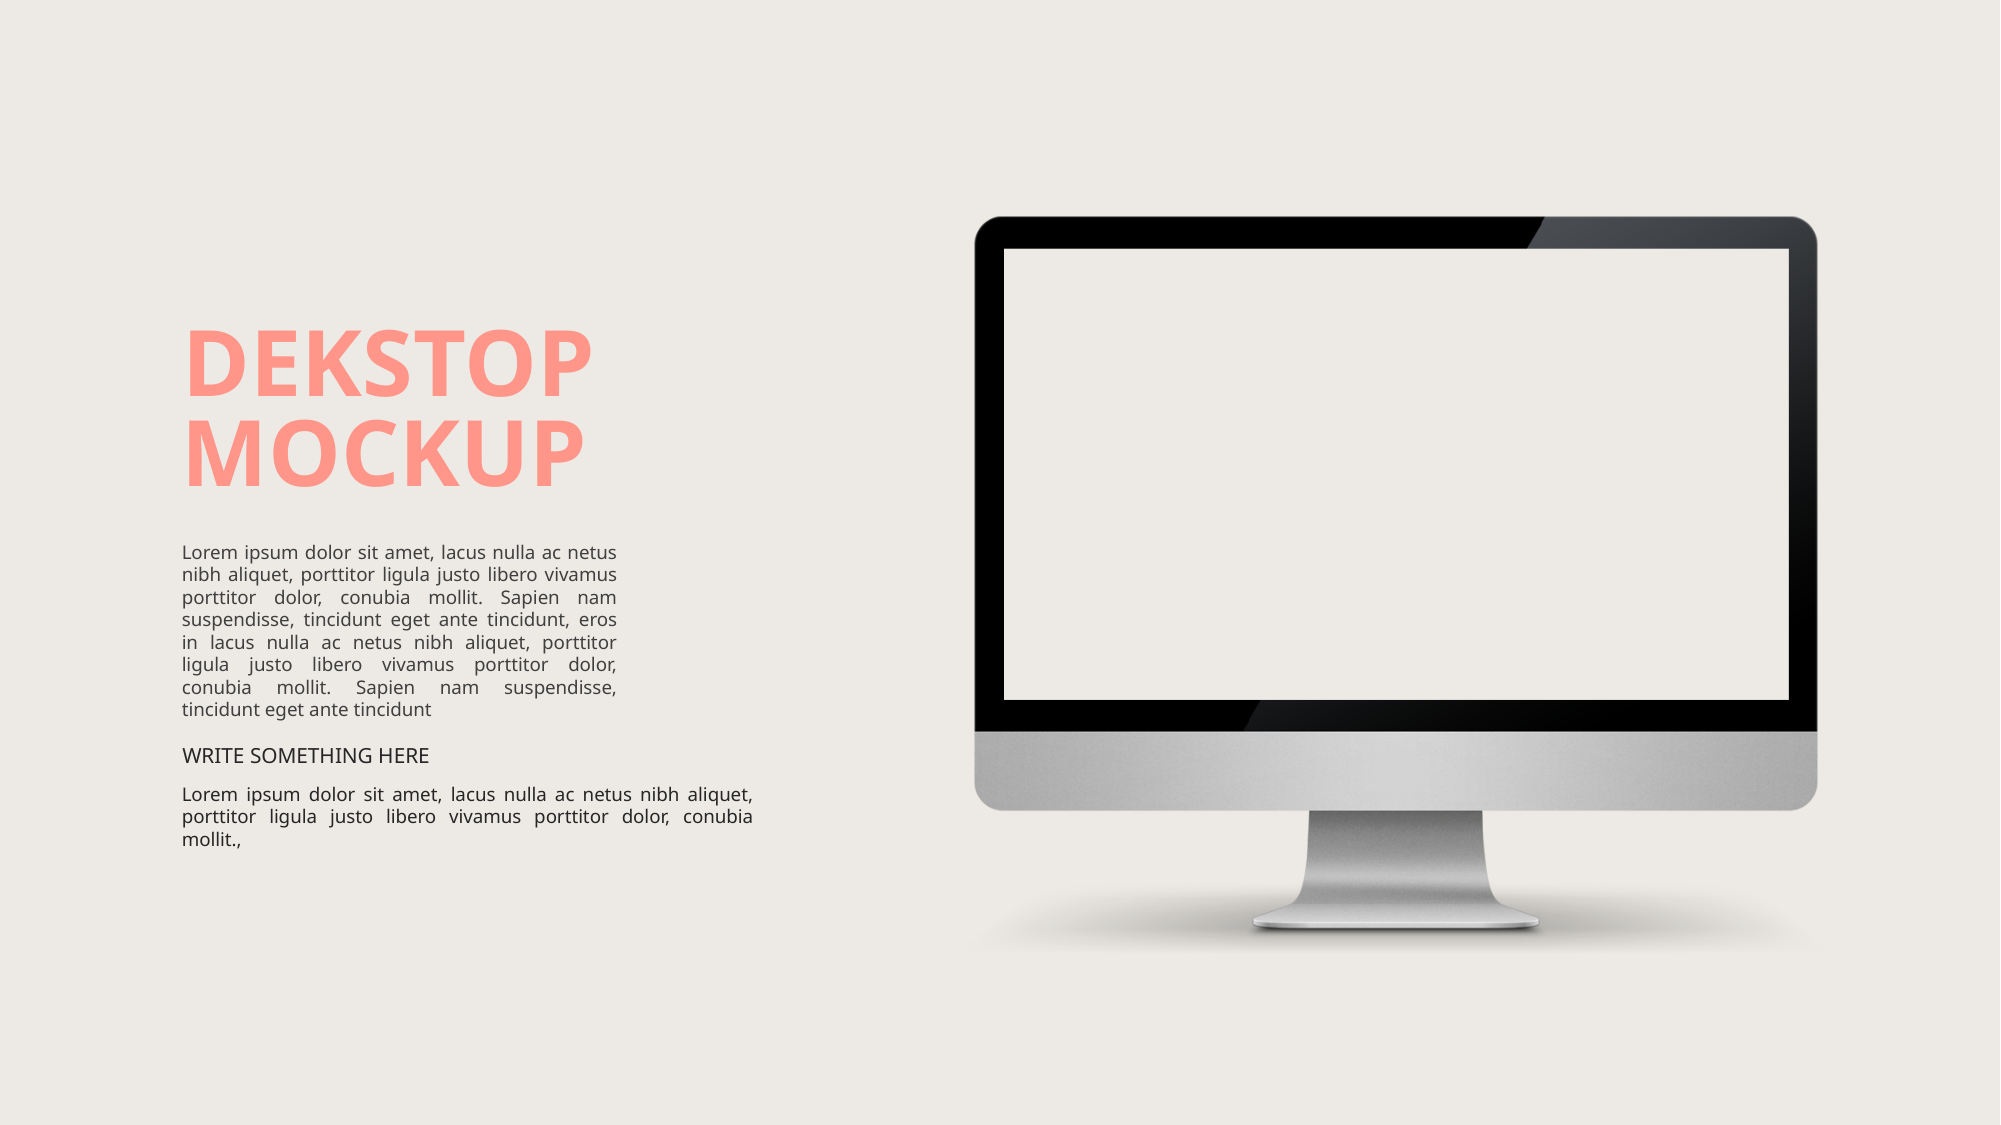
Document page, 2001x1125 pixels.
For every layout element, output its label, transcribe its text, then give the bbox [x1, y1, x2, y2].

picture [958, 87, 1833, 979]
text_box Lorem ipsum dolor sit amet, lacus nulla ac netus nibh aliquet, porttitor ligula justo libero vivamus porttitor dolor, conubia mollit., [167, 775, 768, 858]
text_box Lorem ipsum dolor sit amet, lacus nulla ac netus nibh aliquet, porttitor ligula justo libero vivamus porttitor dolor, conubia mollit. Sapien nam suspendisse, tincidunt eget ante tincidunt, eros in lacus nulla ac netus nibh aliquet, porttitor ligula justo libero vivamus porttitor dolor, conubia mollit. Sapien nam suspendisse, tincidunt eget ante tincidunt [167, 532, 632, 728]
text_box MOCKUP [167, 387, 836, 513]
text_box WRITE SOMETHING HERE [167, 722, 524, 775]
text_box DEKSTOP [167, 297, 811, 387]
